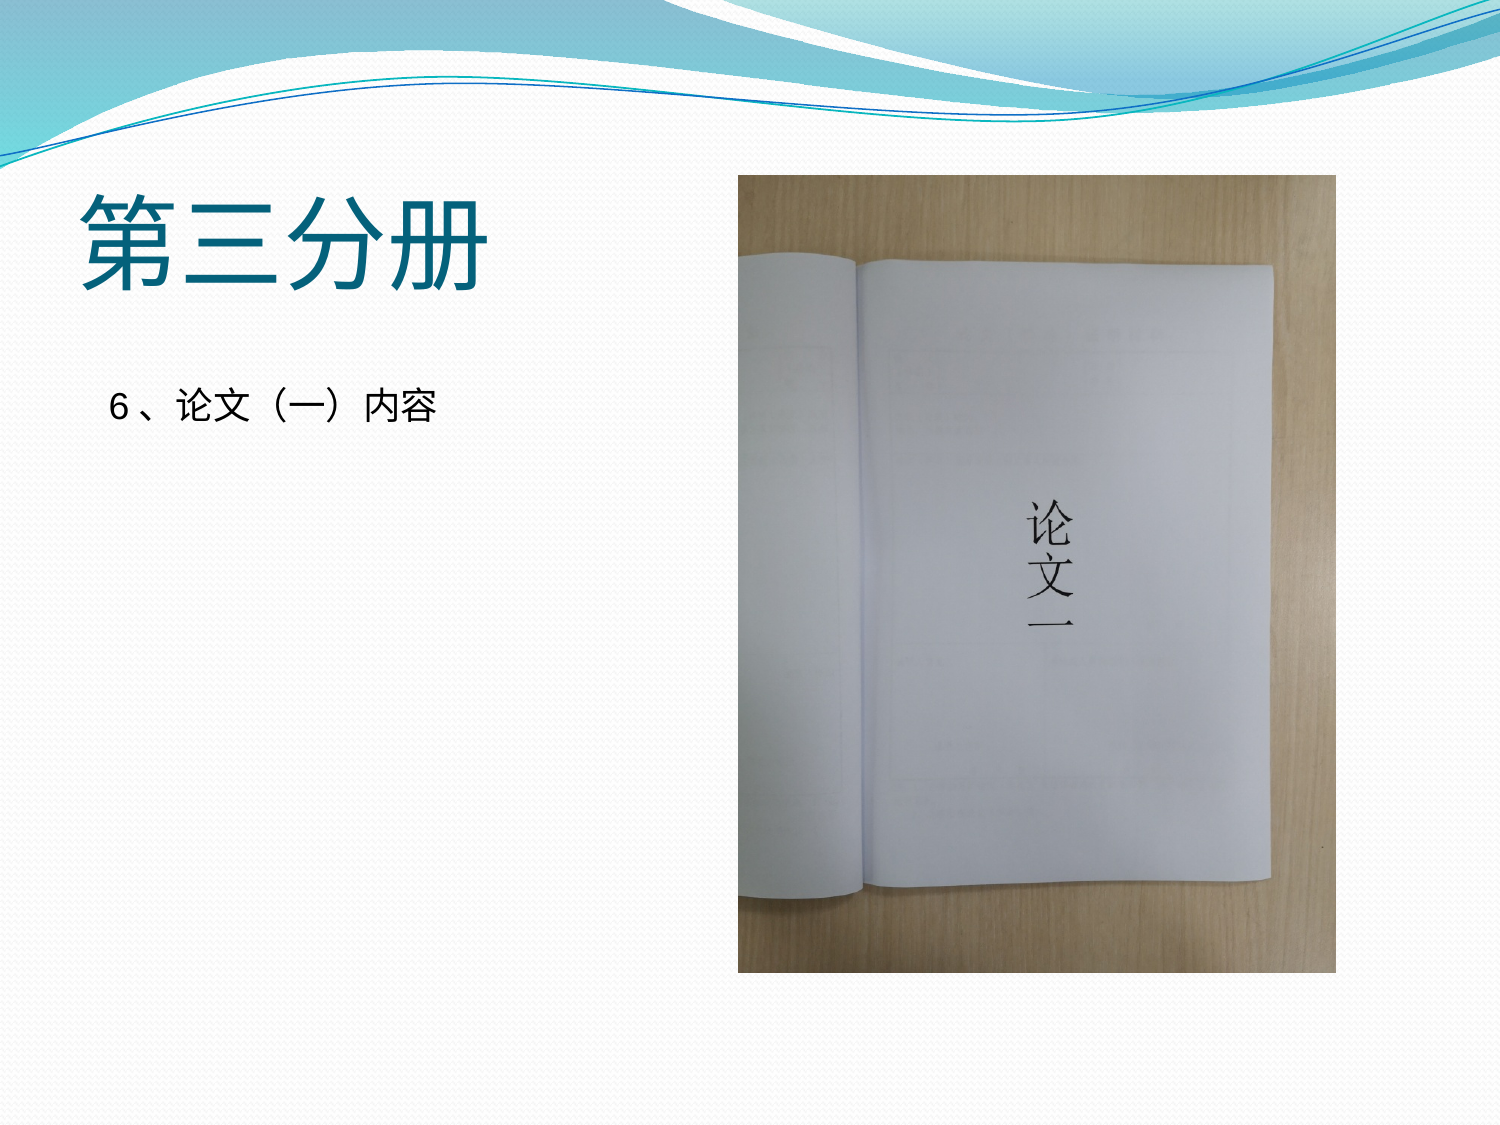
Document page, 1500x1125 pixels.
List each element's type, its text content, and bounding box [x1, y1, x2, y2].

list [737, 175, 1337, 973]
title 第三分册 [75, 115, 1425, 303]
text_box 6、论文（一）内容 [93, 374, 645, 480]
